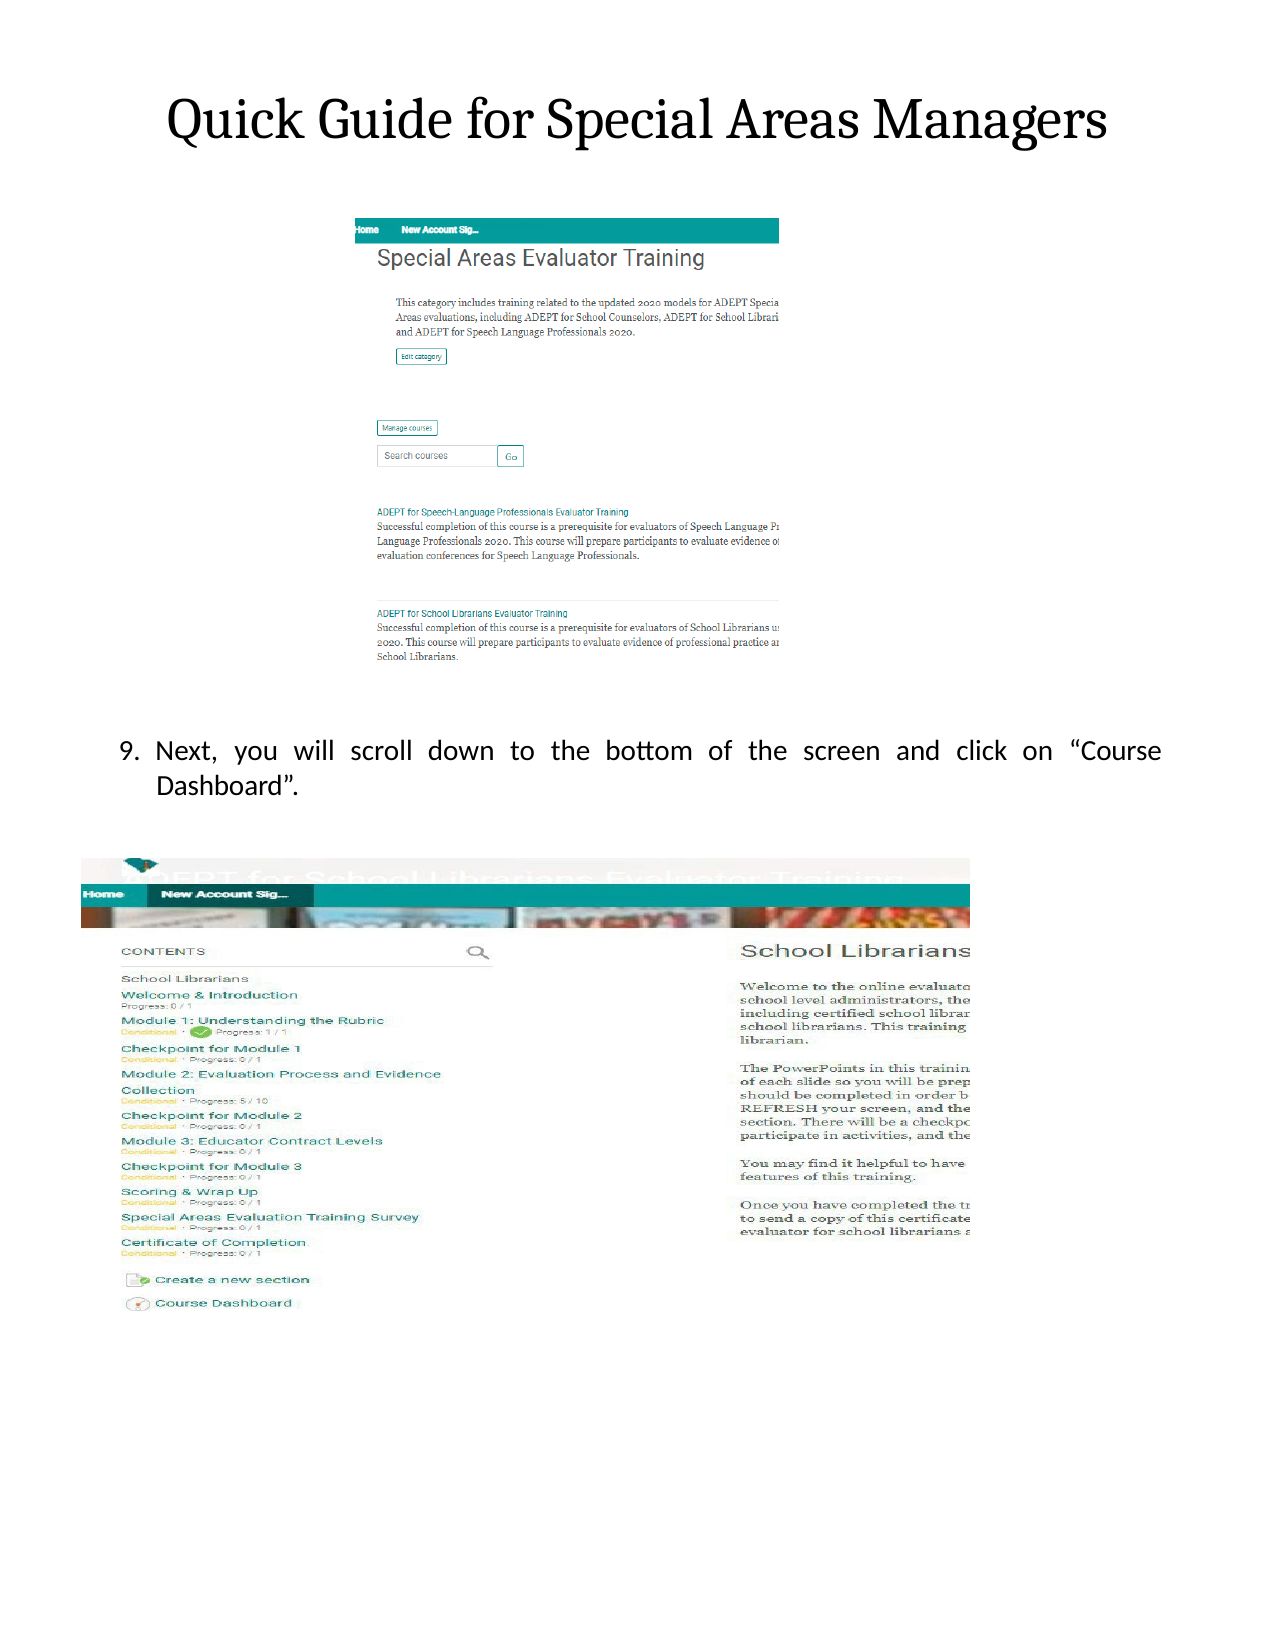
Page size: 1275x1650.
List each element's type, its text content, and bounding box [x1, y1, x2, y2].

picture [80, 858, 971, 1311]
picture [355, 207, 779, 660]
title Quick Guide for Special Areas Managers [165, 77, 1152, 356]
text_box 9. Next, you will scroll down to the bottom of the screen and click on “Course Dashboard”. [116, 729, 1173, 802]
